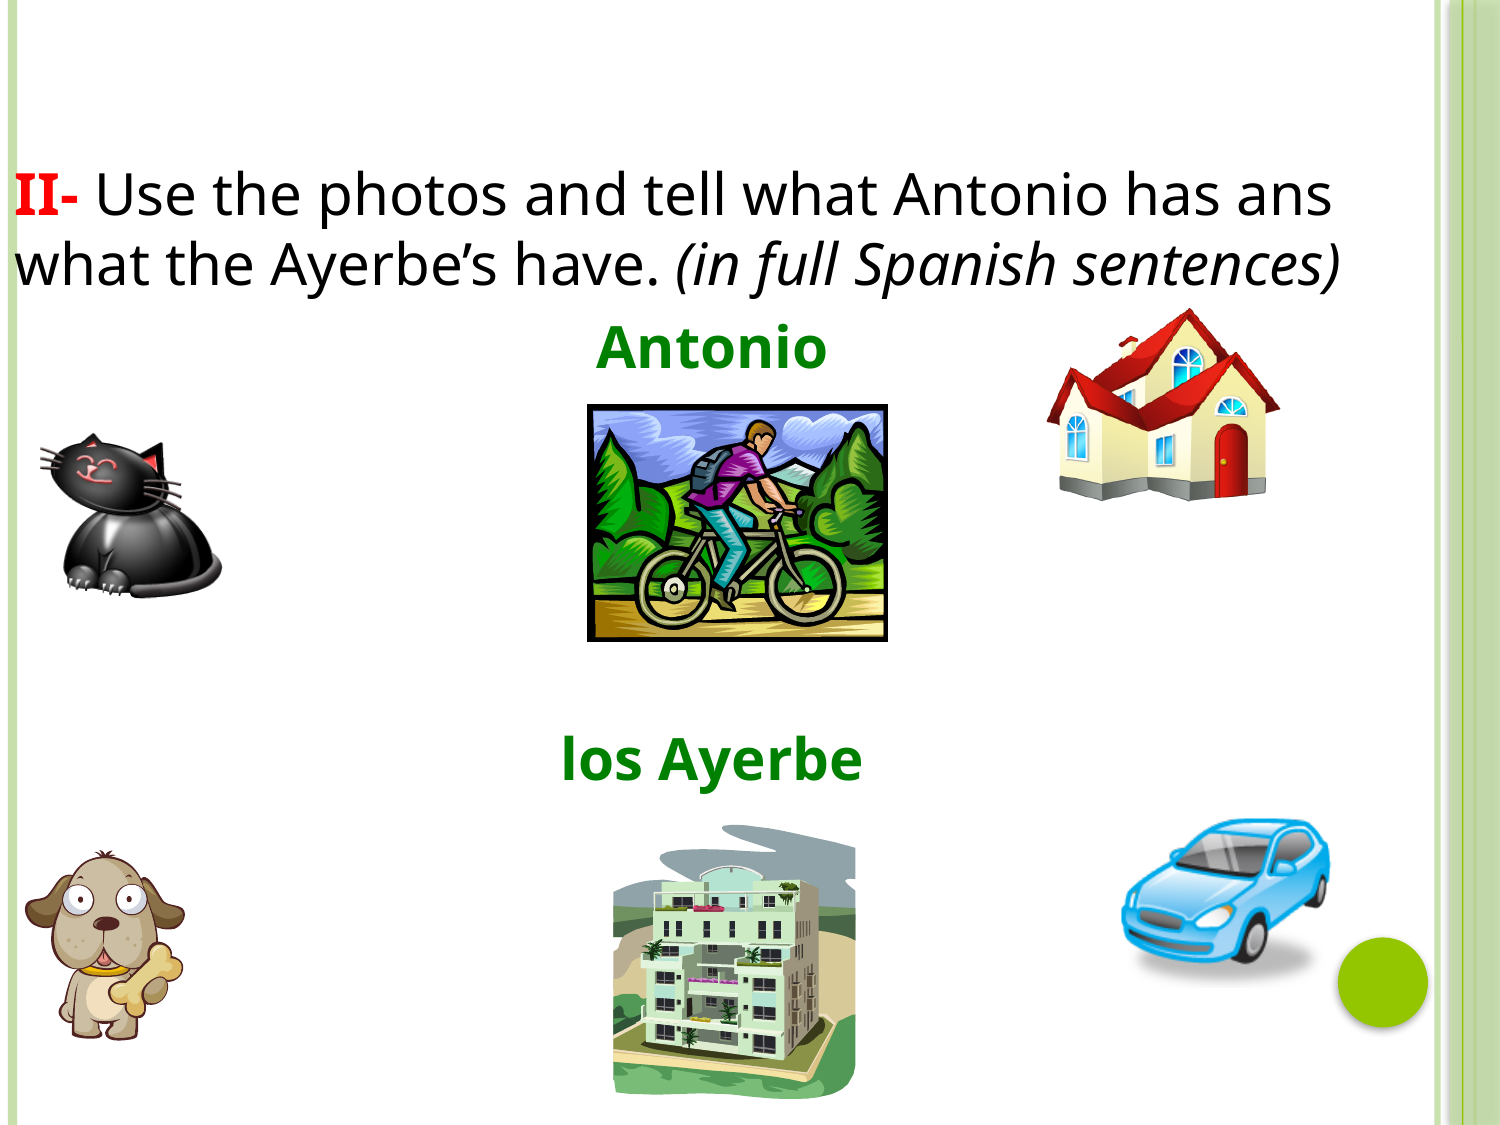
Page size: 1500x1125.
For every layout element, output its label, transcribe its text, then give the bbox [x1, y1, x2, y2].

list II- Use the photos and tell what Antonio has ans what the Ayerbe’s have. (in full Spanish sentences) Antonio los Ayerbe [0, 149, 1425, 1088]
picture [611, 823, 857, 1101]
picture [586, 399, 893, 647]
picture [36, 424, 226, 613]
picture [24, 849, 186, 1042]
picture [1111, 761, 1338, 988]
picture [1036, 274, 1288, 526]
